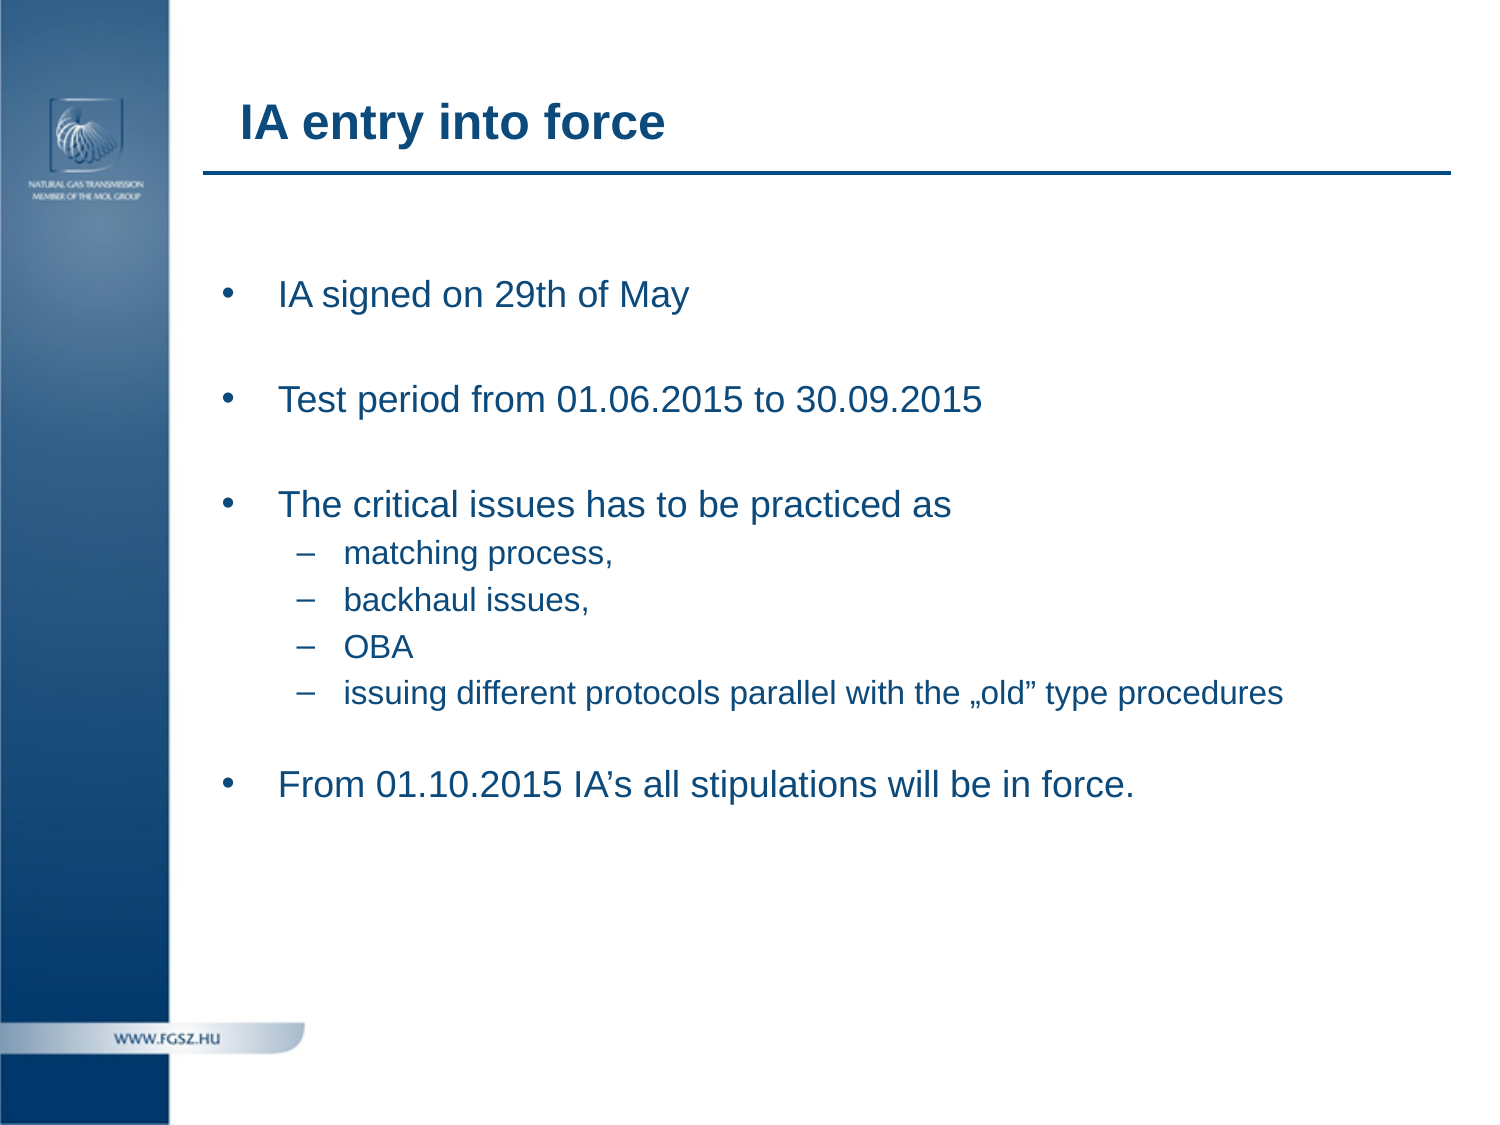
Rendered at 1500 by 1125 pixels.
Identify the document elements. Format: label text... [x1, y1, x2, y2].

picture [0, 0, 1500, 1125]
text_box IA entry into force [194, 54, 1459, 185]
list IA signed on 29th of May Test period from 01.06.2015 to 30.09.2015 The critical issues has to be practiced as matching process, backhaul issues, OBA issuing different protocols parallel with the „old” type procedures From 01.10.2015 IA’s all stipulations will be in force. [206, 262, 1425, 1005]
